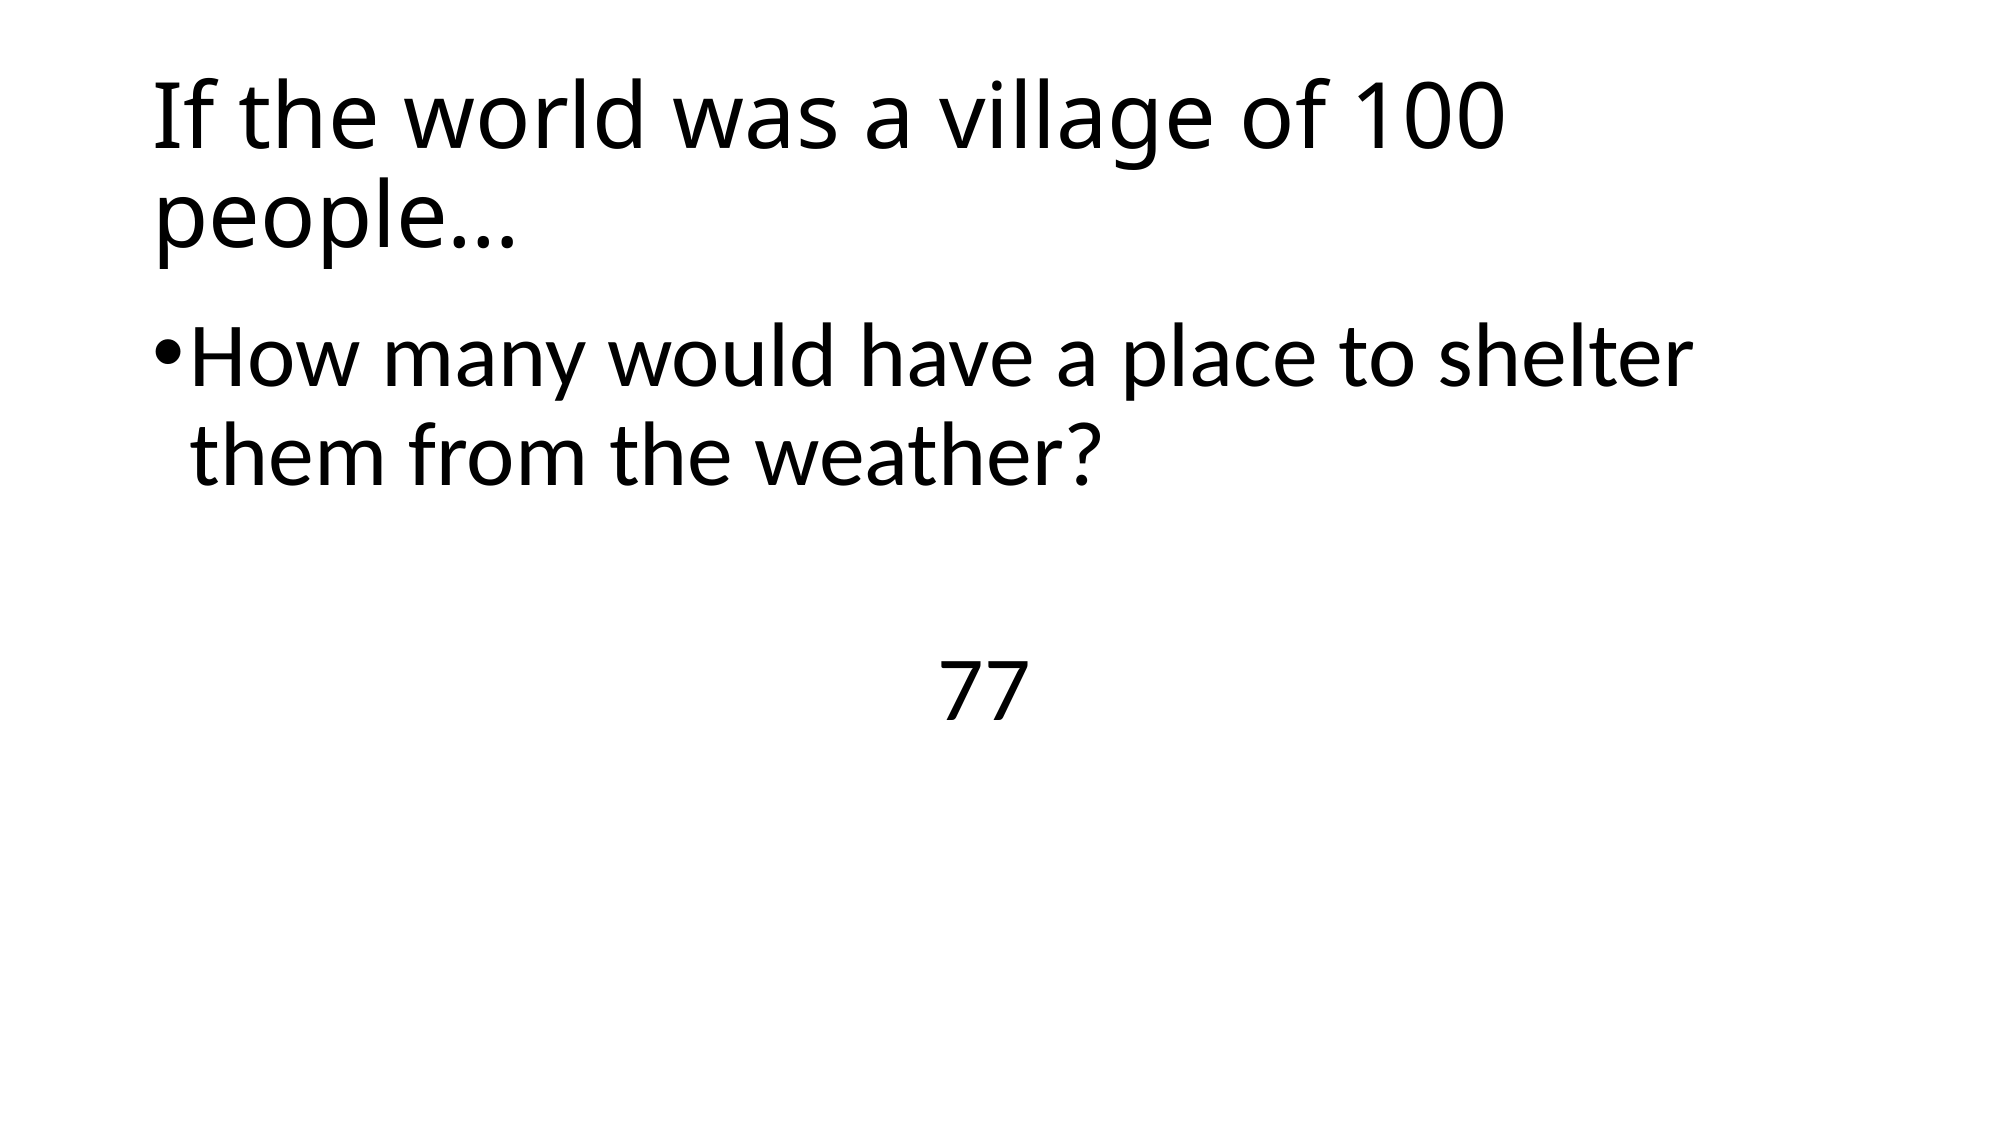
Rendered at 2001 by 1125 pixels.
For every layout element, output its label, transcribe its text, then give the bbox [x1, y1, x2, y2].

list How many would have a place to shelter them from the weather? [137, 299, 1863, 1014]
text_box 77 [695, 621, 1274, 746]
title If the world was a village of 100 people… [137, 59, 1863, 278]
